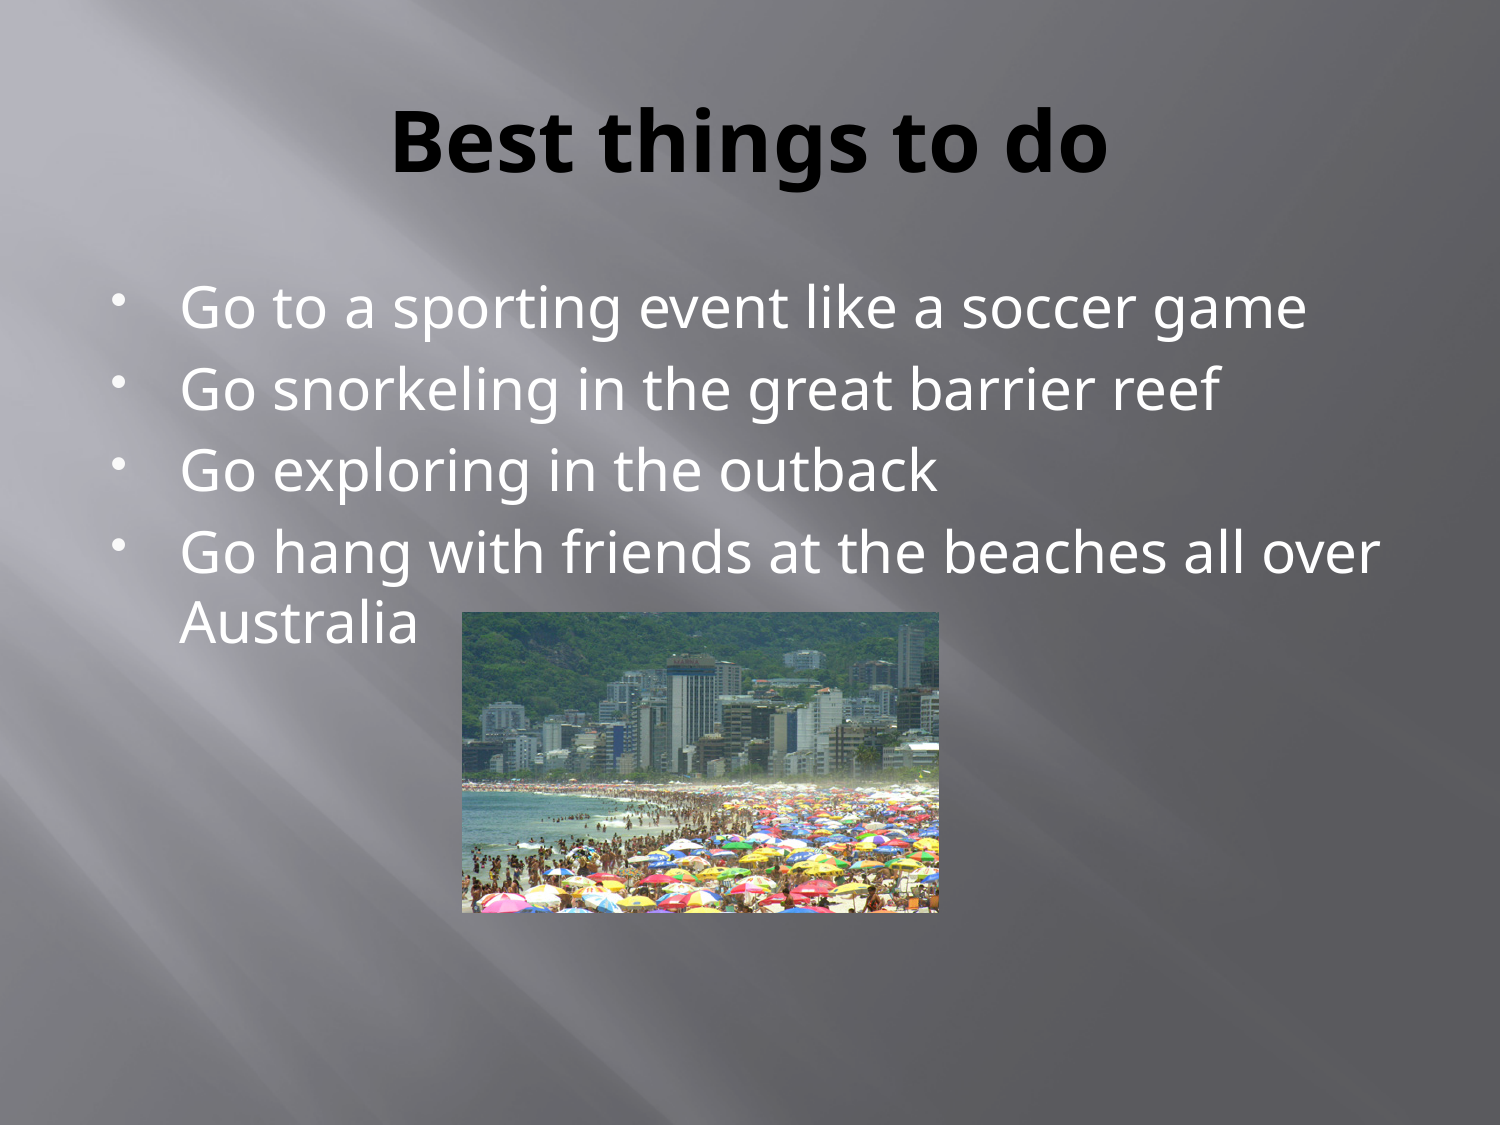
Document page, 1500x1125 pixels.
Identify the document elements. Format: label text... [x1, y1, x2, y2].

list Go to a sporting event like a soccer game Go snorkeling in the great barrier reef Go exploring in the outback Go hang with friends at the beaches all over Australia [75, 262, 1425, 1035]
picture [462, 612, 939, 913]
title Best things to do [75, 45, 1425, 233]
